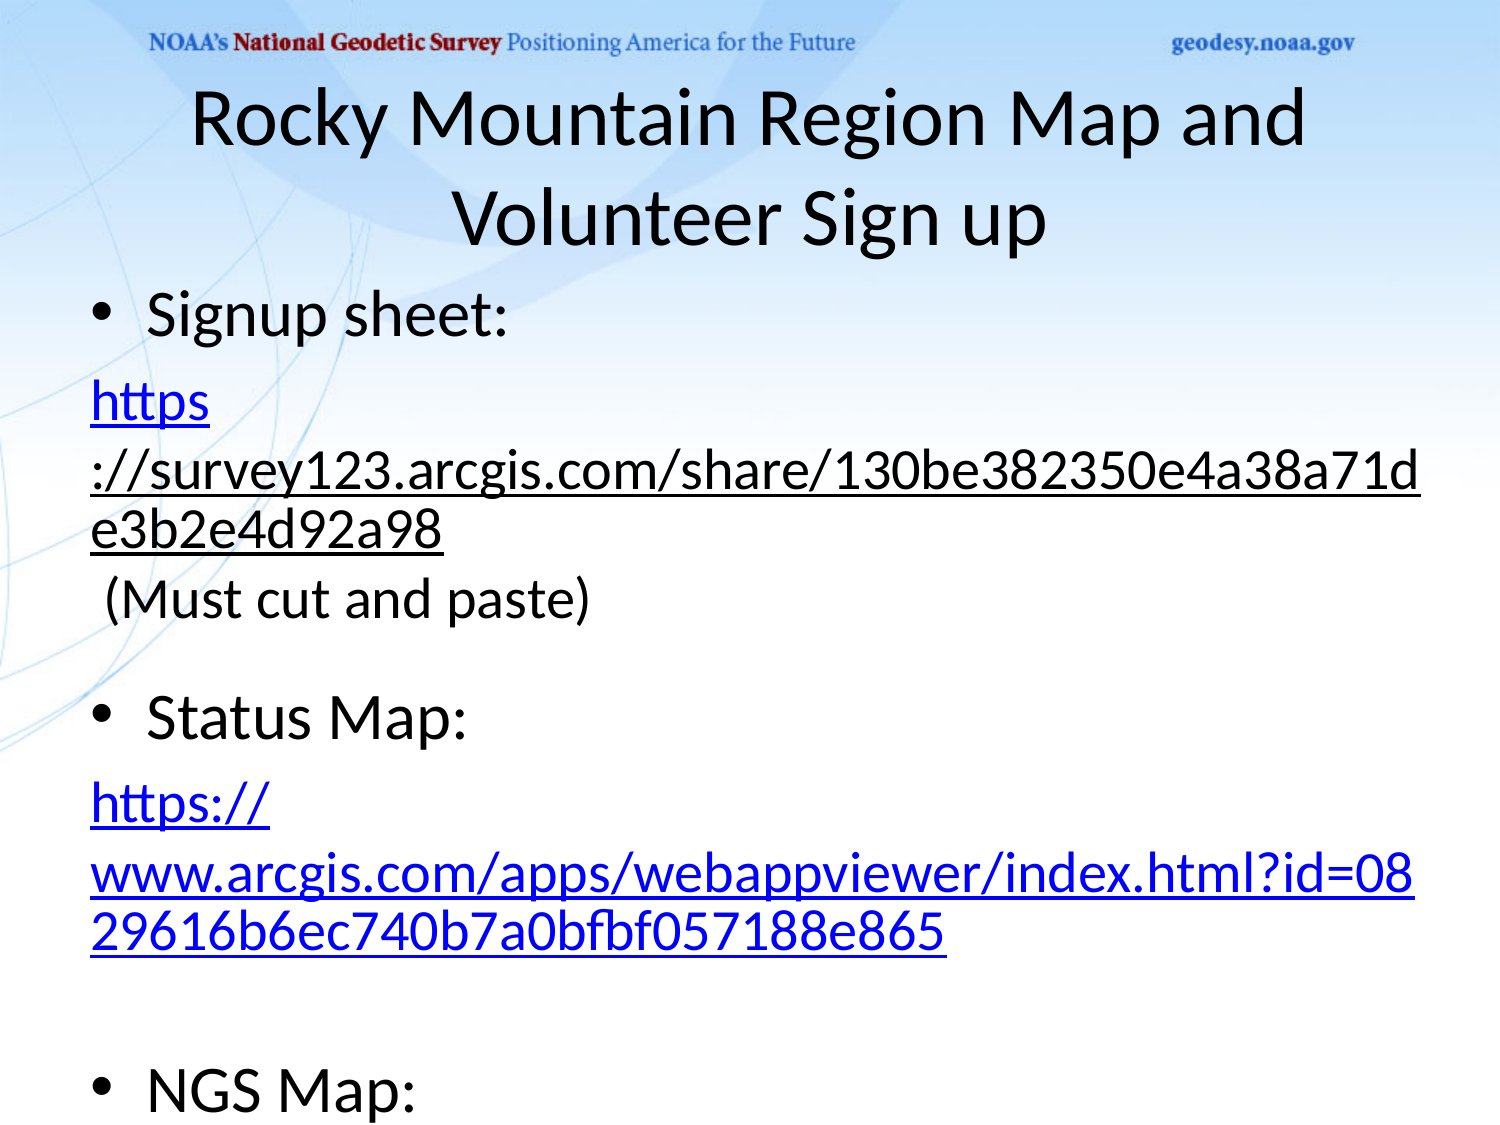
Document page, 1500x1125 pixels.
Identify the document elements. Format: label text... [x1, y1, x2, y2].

title Rocky Mountain Region Map and Volunteer Sign up [75, 37, 1425, 262]
picture [0, 0, 1500, 1125]
list Signup sheet: https://survey123.arcgis.com/share/130be382350e4a38a71de3b2e4d92a98 (Must cut and paste) Status Map: https://www.arcgis.com/apps/webappviewer/index.html?id=0829616b6ec740b7a0bfbf057188e865 NGS Map: https://geodesy.noaa.gov/GPSonBM/index.shtml [75, 262, 1445, 1005]
